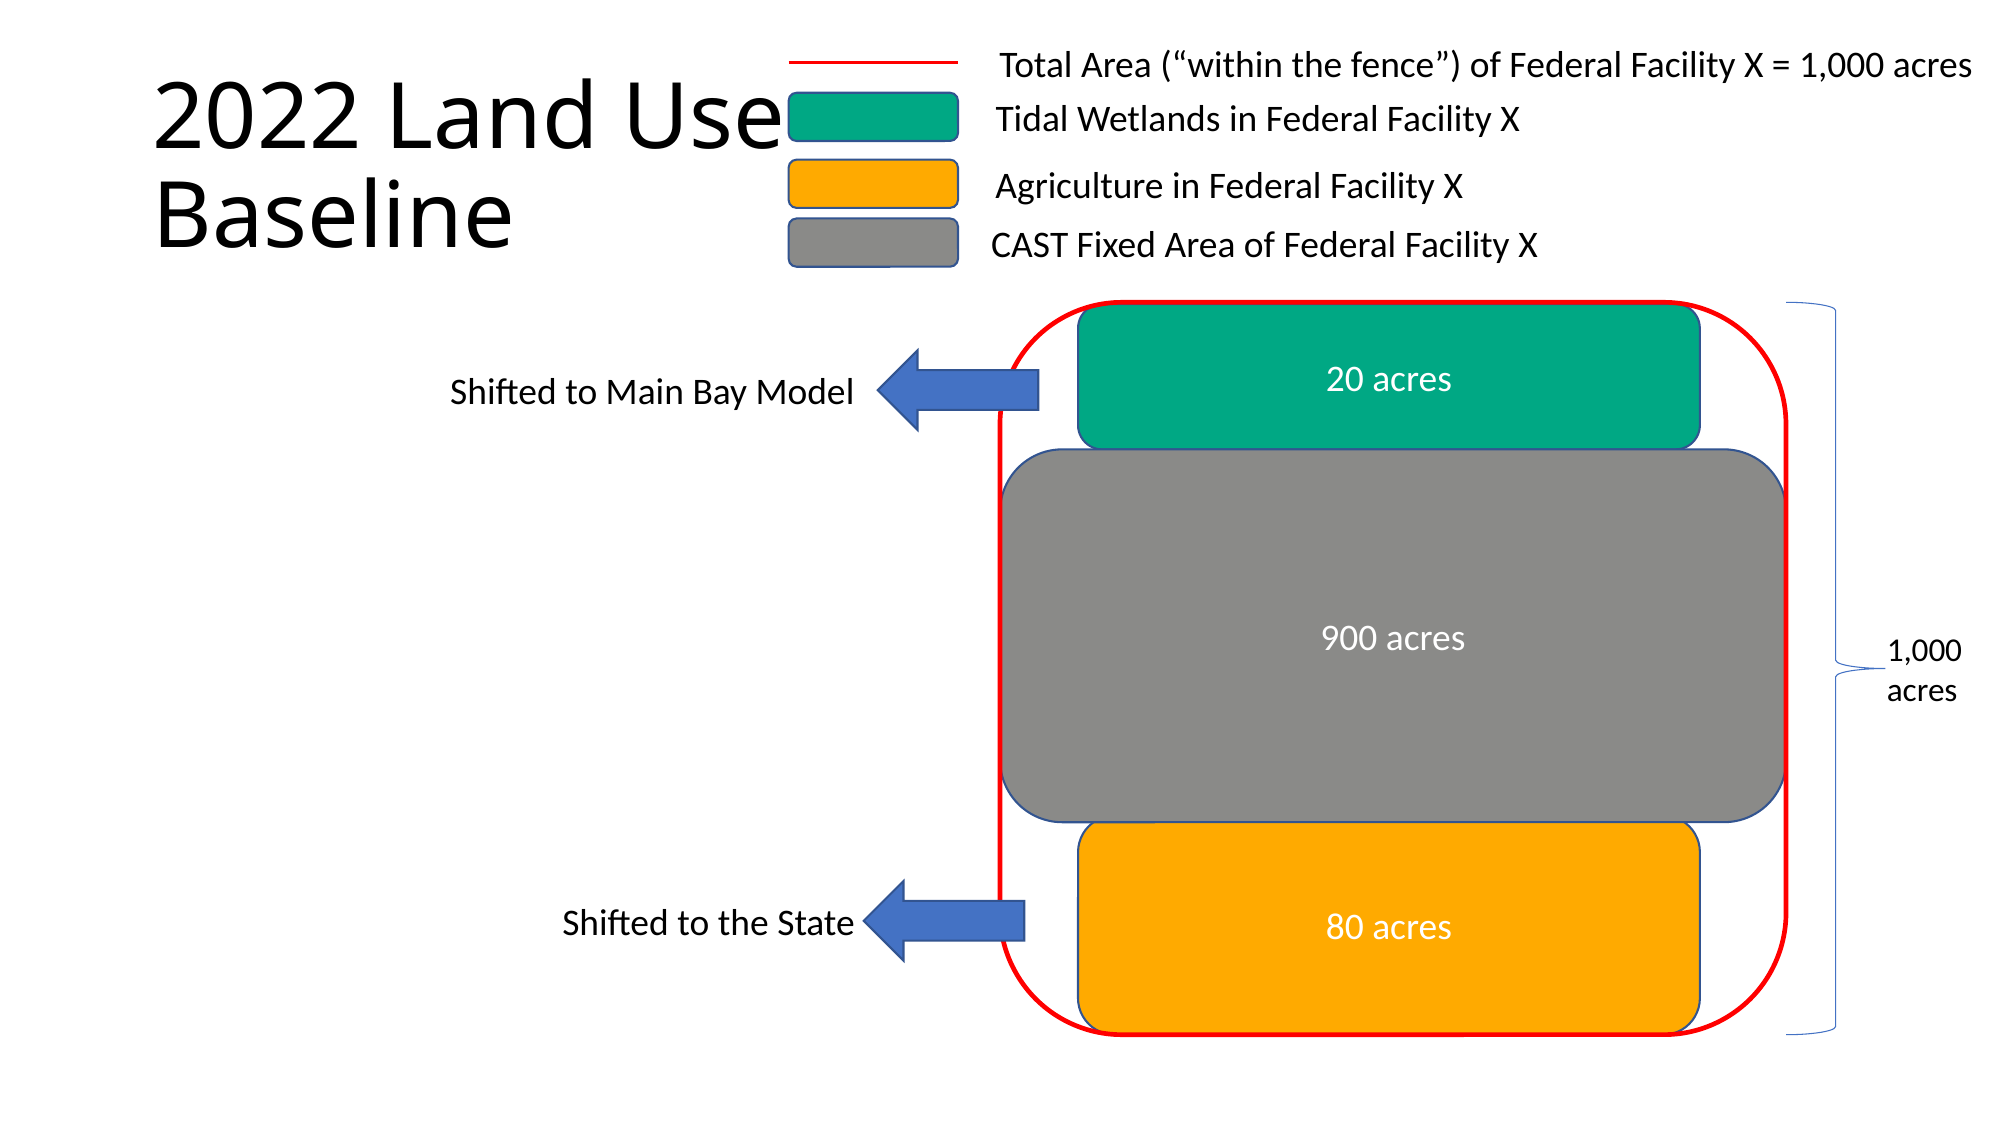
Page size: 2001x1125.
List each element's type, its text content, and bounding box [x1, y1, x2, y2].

text_box [862, 878, 1026, 964]
text_box [787, 158, 960, 209]
text_box 1,000 acres [1872, 620, 1987, 716]
text_box CAST Fixed Area of Federal Facility X [976, 212, 1554, 273]
text_box Total Area (“within the fence”) of Federal Facility X = 1,000 acres [984, 32, 1989, 92]
text_box [876, 347, 1040, 433]
text_box Shifted to Main Bay Model [435, 359, 870, 420]
title 2022 Land Use Baseline [137, 59, 1863, 278]
text_box Agriculture in Federal Facility X [980, 153, 1479, 212]
text_box [1786, 301, 1872, 1036]
text_box Tidal Wetlands in Federal Facility X [980, 86, 1536, 147]
text_box [787, 217, 960, 268]
text_box [787, 91, 960, 143]
text_box [998, 301, 1788, 1036]
text_box Shifted to the State [547, 890, 871, 951]
